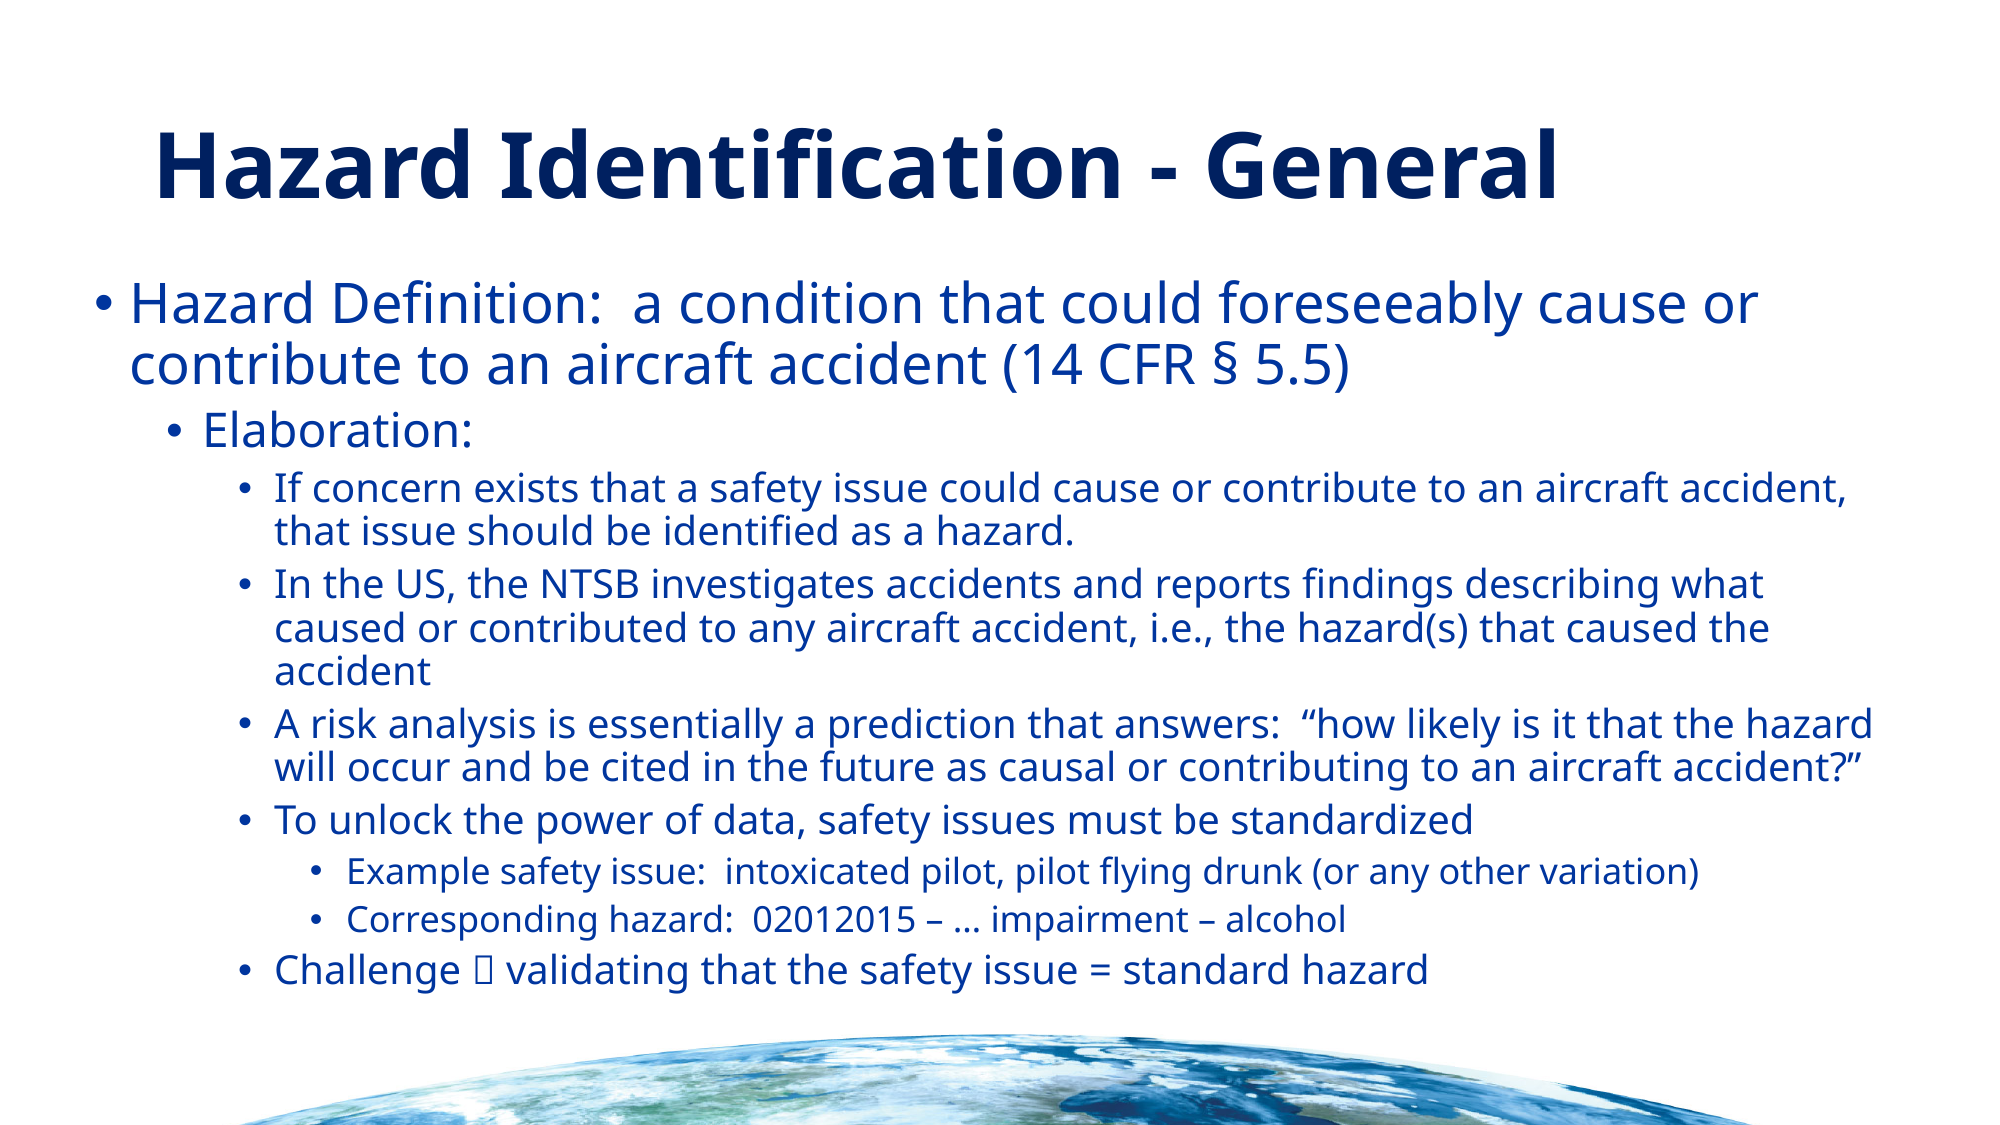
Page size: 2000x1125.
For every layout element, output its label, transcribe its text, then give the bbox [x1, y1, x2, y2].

list Hazard Definition: a condition that could foreseeably cause or contribute to an aircraft accident (14 CFR § 5.5) Elaboration: If concern exists that a safety issue could cause or contribute to an aircraft accident, that issue should be identified as a hazard. In the US, the NTSB investigates accidents and reports findings describing what caused or contributed to any aircraft accident, i.e., the hazard(s) that caused the accident A risk analysis is essentially a prediction that answers: “how likely is it that the hazard will occur and be cited in the future as causal or contributing to an aircraft accident?” To unlock the power of data, safety issues must be standardized Example safety issue: intoxicated pilot, pilot flying drunk (or any other variation) Corresponding hazard: 02012015 – … impairment – alcohol Challenge  validating that the safety issue = standard hazard [79, 268, 1899, 1014]
picture [0, 1013, 2000, 1125]
title Hazard Identification - General [137, 59, 1862, 268]
